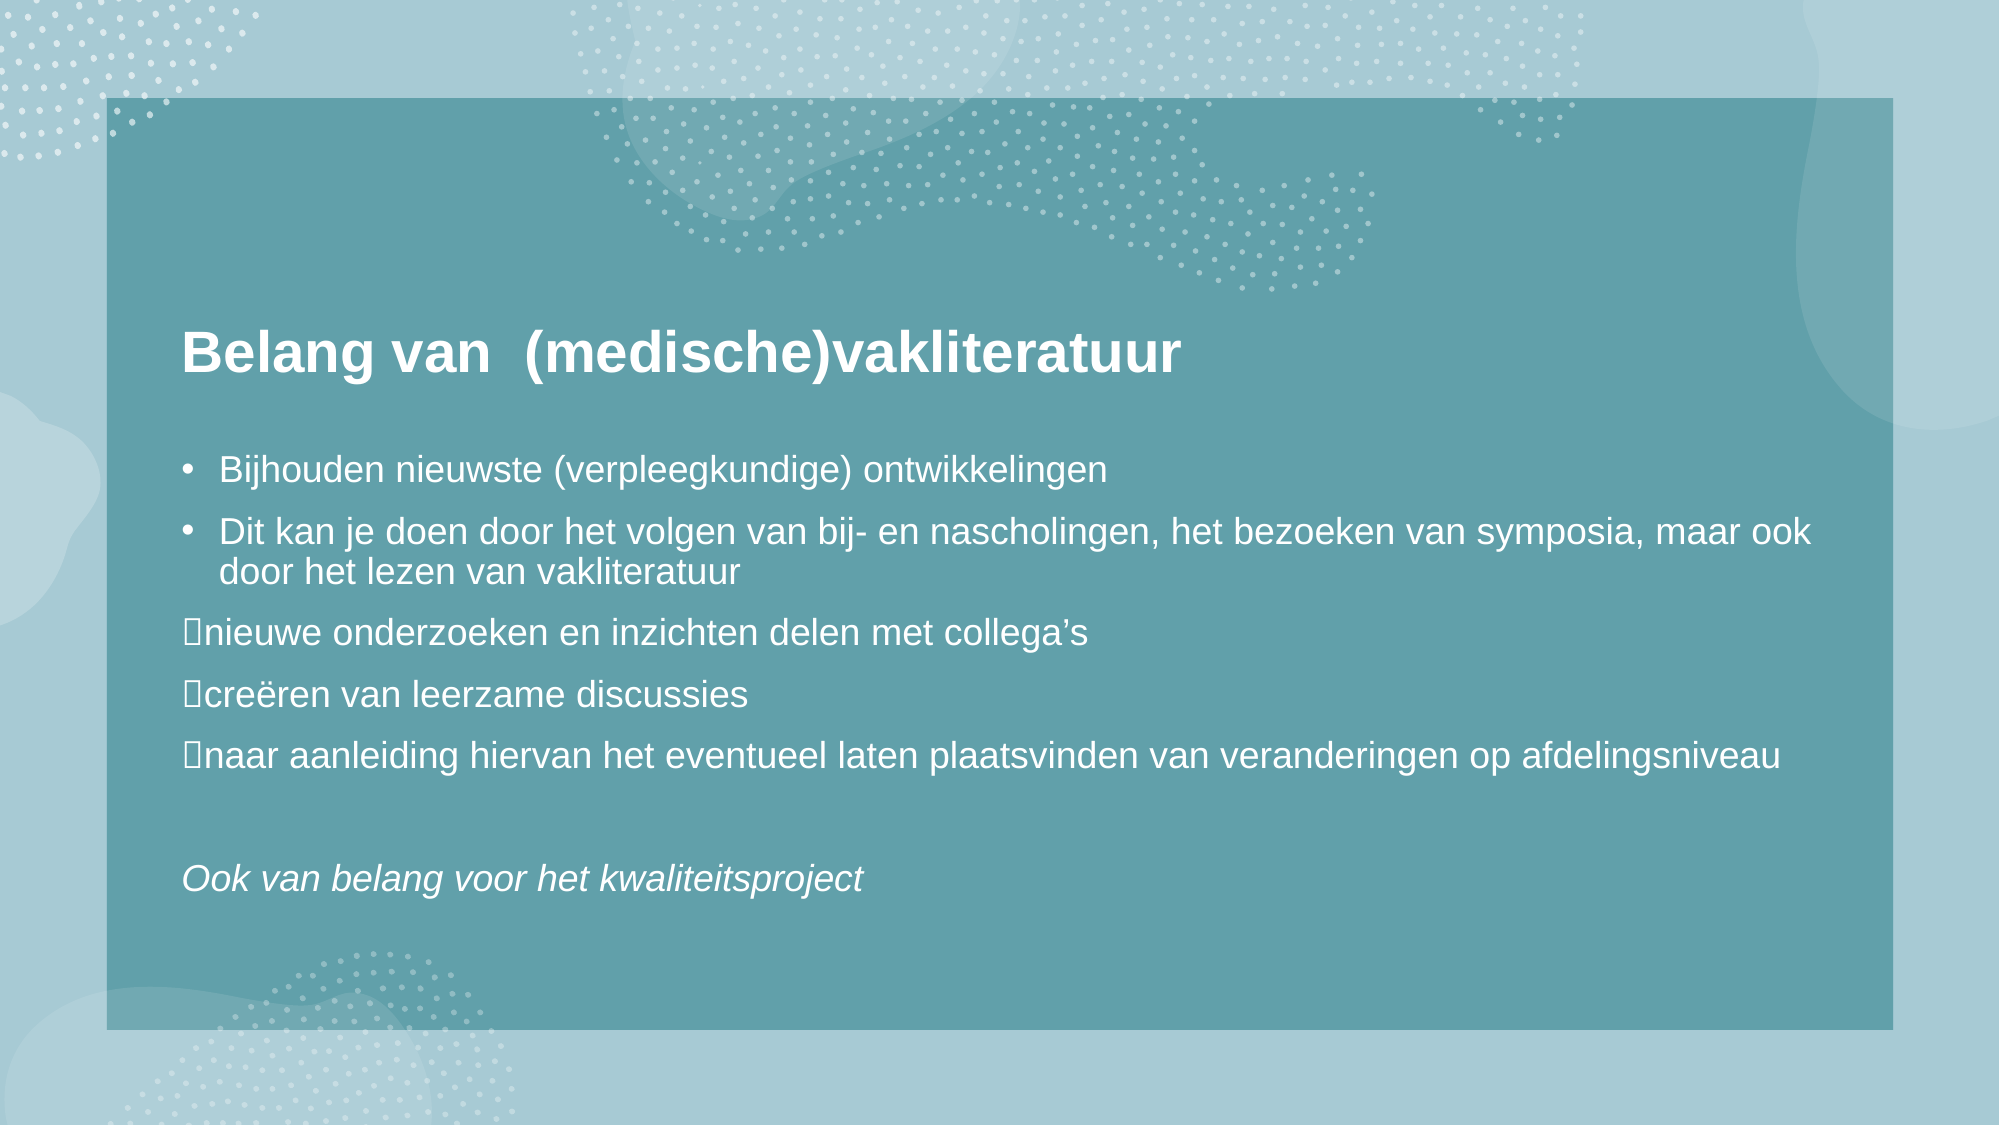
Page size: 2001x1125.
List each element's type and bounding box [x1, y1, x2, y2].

text_box [0, 0, 2000, 1125]
